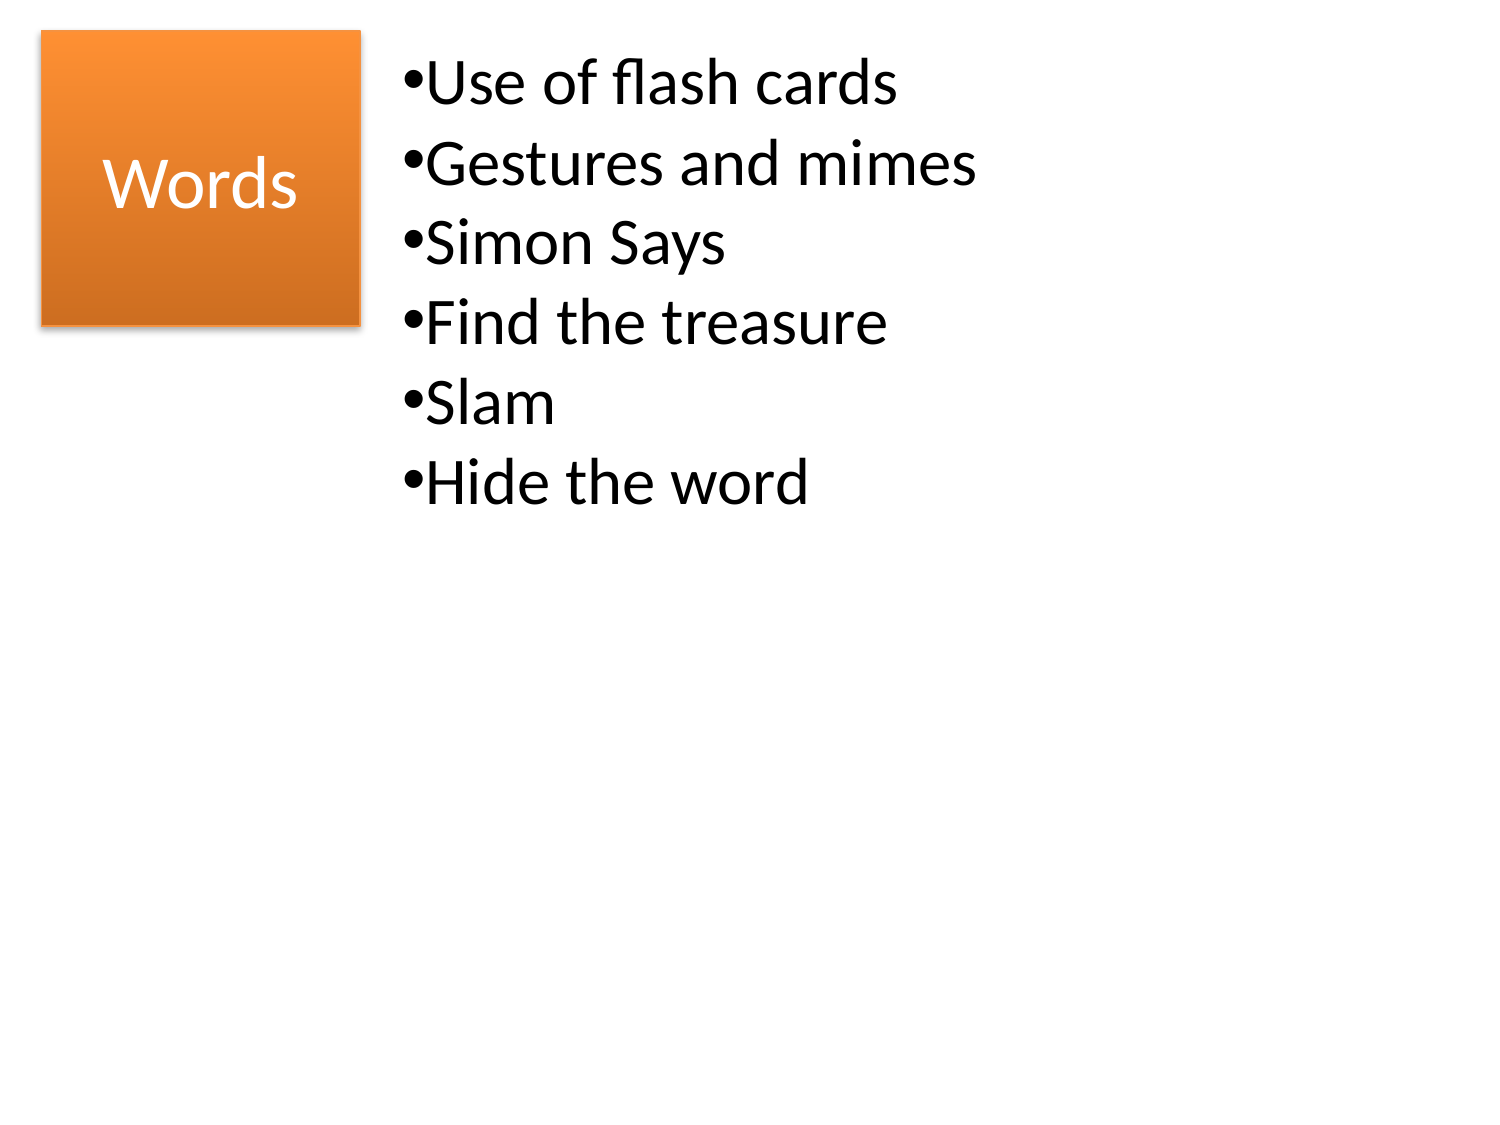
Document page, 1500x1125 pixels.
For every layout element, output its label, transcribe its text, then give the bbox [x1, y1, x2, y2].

text_box Words [41, 30, 361, 327]
text_box Use of flash cards Gestures and mimes Simon Says Find the treasure Slam Hide the word [387, 30, 993, 686]
